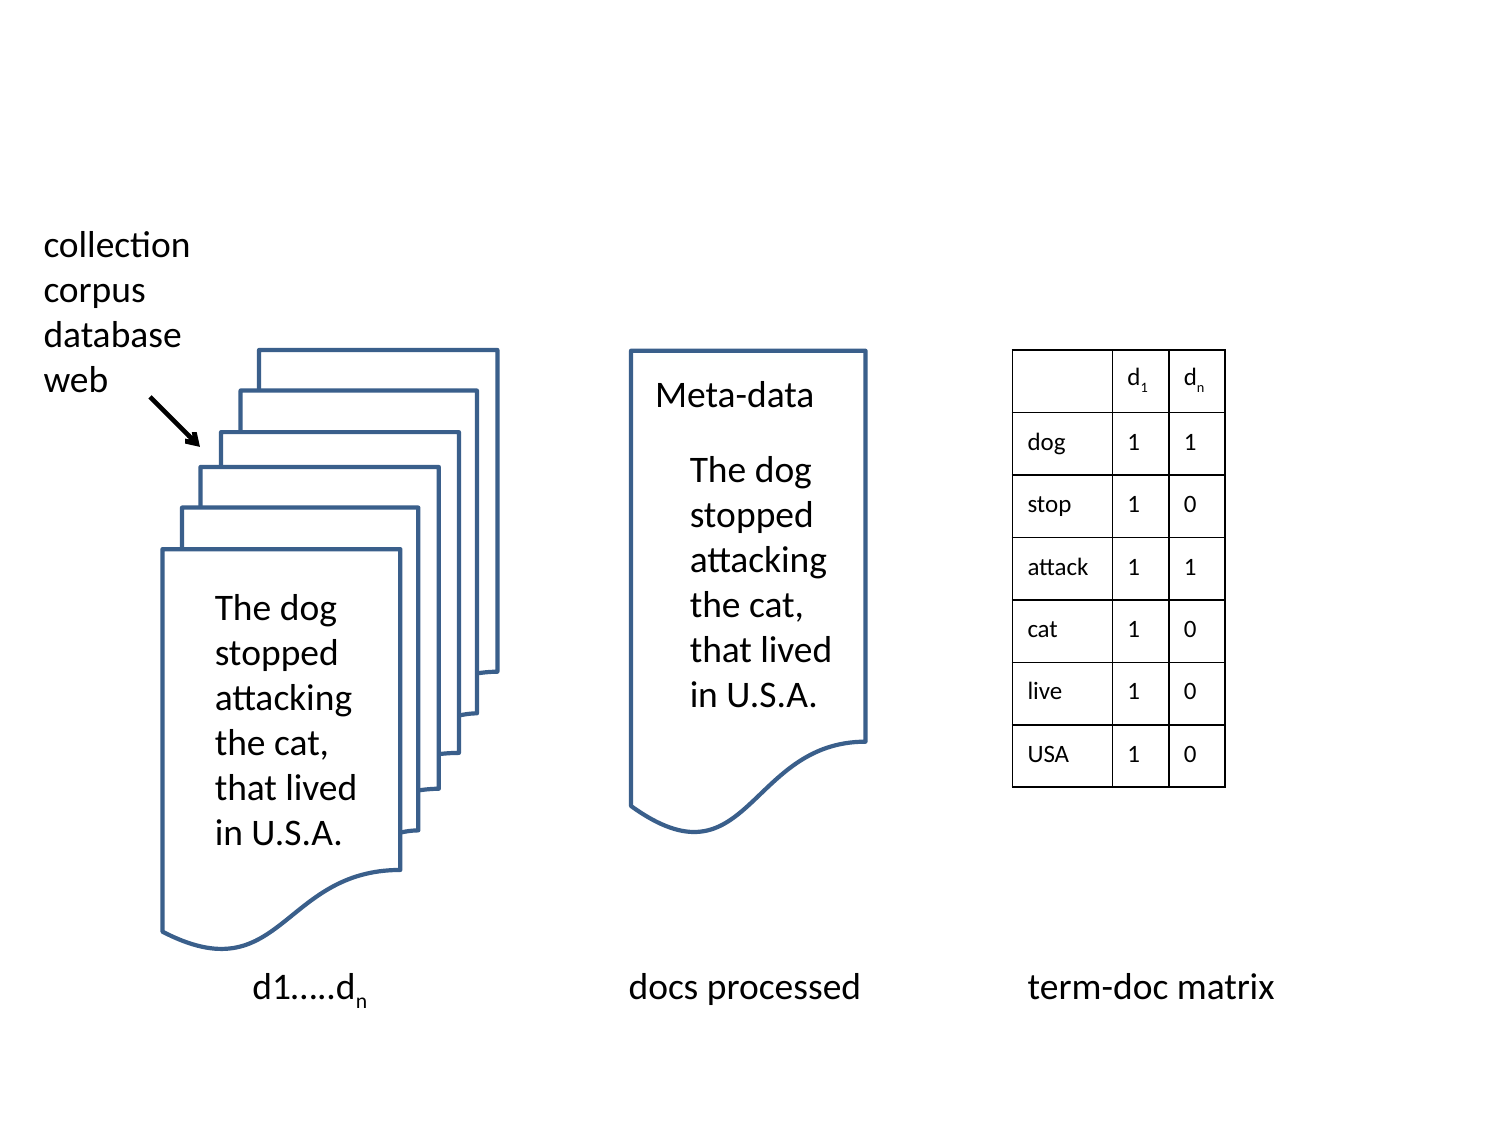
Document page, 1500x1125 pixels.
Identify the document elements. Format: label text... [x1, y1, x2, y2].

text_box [162, 349, 498, 951]
table_header dn [1170, 351, 1224, 412]
table_cell cat [1013, 601, 1112, 662]
table_cell 1 [1113, 663, 1168, 724]
table_cell 1 [1113, 413, 1168, 474]
text_box [628, 348, 868, 835]
table_cell live [1013, 663, 1112, 724]
table_cell 1 [1113, 476, 1168, 537]
table_header [1013, 351, 1112, 412]
table_cell 0 [1170, 663, 1224, 724]
table_cell attack [1013, 538, 1112, 599]
table_cell 0 [1170, 726, 1224, 786]
text_box The dog stopped attacking the cat, that lived in U.S.A. [675, 437, 850, 722]
table_cell stop [1013, 476, 1112, 537]
table_cell 0 [1170, 476, 1224, 537]
table_cell 1 [1113, 538, 1168, 599]
table_header d1 [1113, 351, 1168, 412]
table_cell 1 [1113, 726, 1168, 786]
table_cell USA [1013, 726, 1112, 786]
table_cell 1 [1113, 601, 1168, 662]
table_cell 0 [1170, 601, 1224, 662]
table_cell 1 [1170, 538, 1224, 599]
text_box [149, 396, 201, 448]
text_box collection corpus database web [28, 212, 238, 408]
text_box d1…..dn docs processed term-doc matrix [237, 954, 1429, 1021]
table_cell dog [1013, 413, 1112, 474]
text_box Meta-data [640, 362, 875, 423]
table_cell 1 [1170, 413, 1224, 474]
